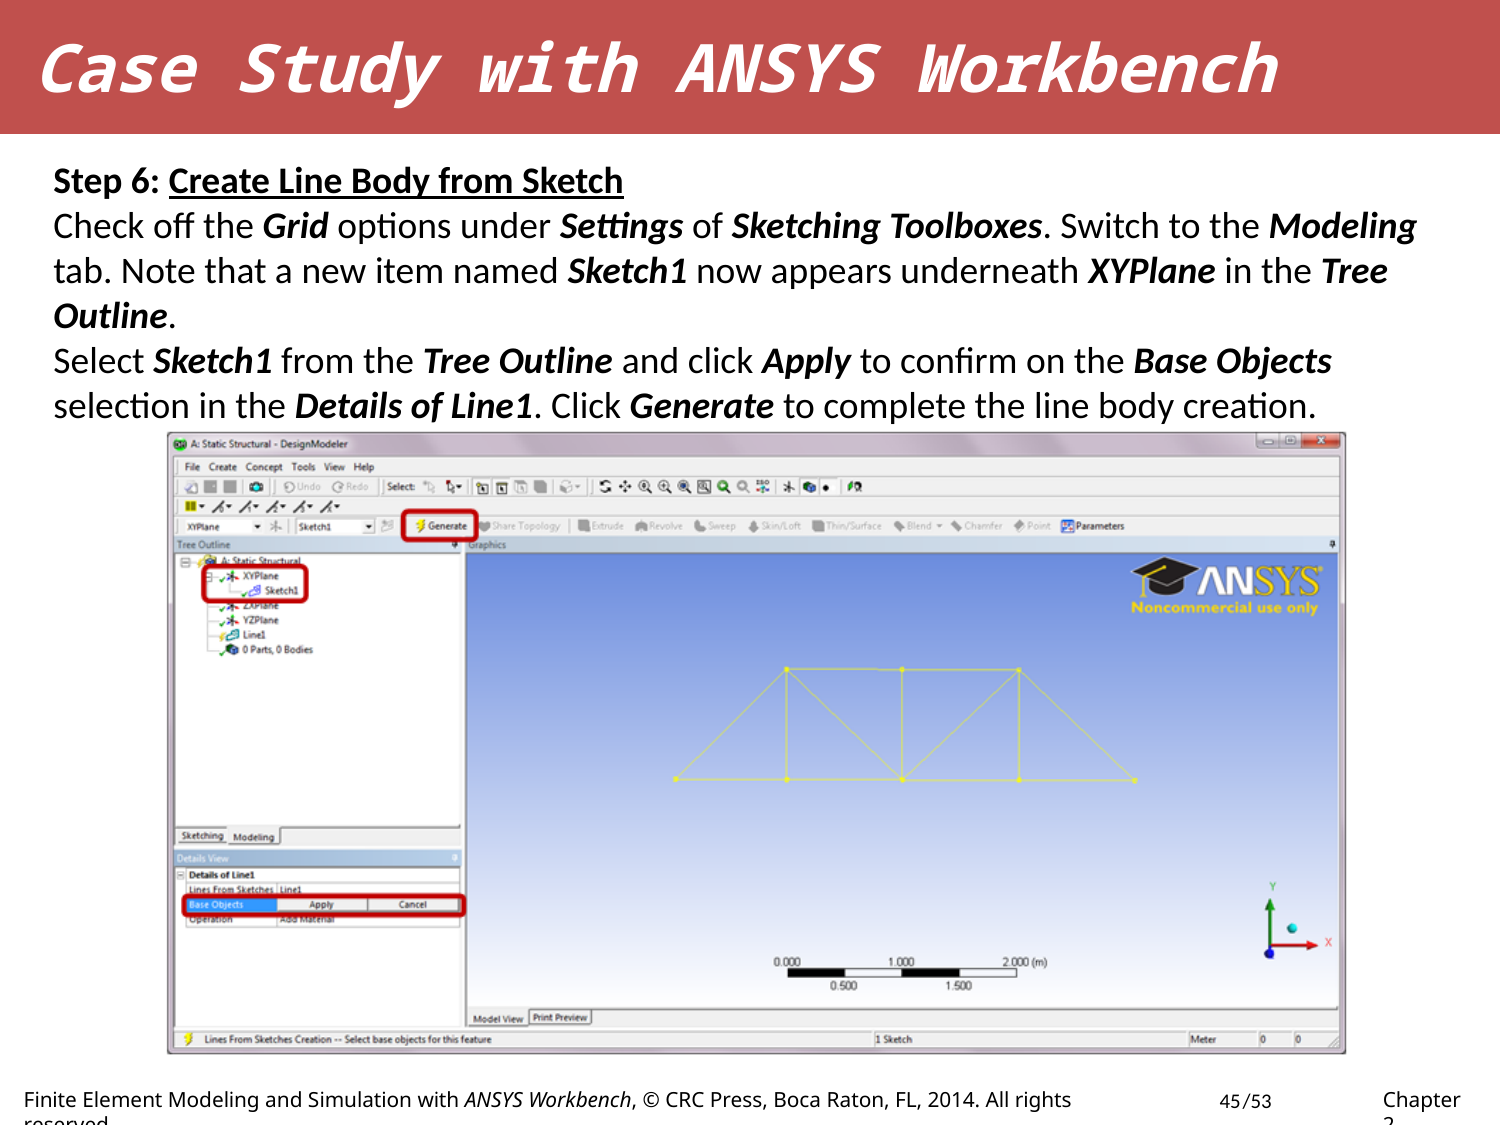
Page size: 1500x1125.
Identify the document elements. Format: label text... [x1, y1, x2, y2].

text_box Case Study with ANSYS Workbench [19, 17, 1496, 113]
text_box Step 6: Create Line Body from Sketch Check off the Grid options under Settings of Sketching Toolboxes. Switch to the Modeling tab. Note that a new item named Sketch1 now appears underneath XYPlane in the Tree Outline. Select Sketch1 from the Tree Outline and click Apply to confirm on the Base Objects selection in the Details of Line1. Click Generate to complete the line body creation. [38, 148, 1451, 479]
slide_number 45 [1204, 1080, 1285, 1125]
picture [163, 425, 1352, 1063]
